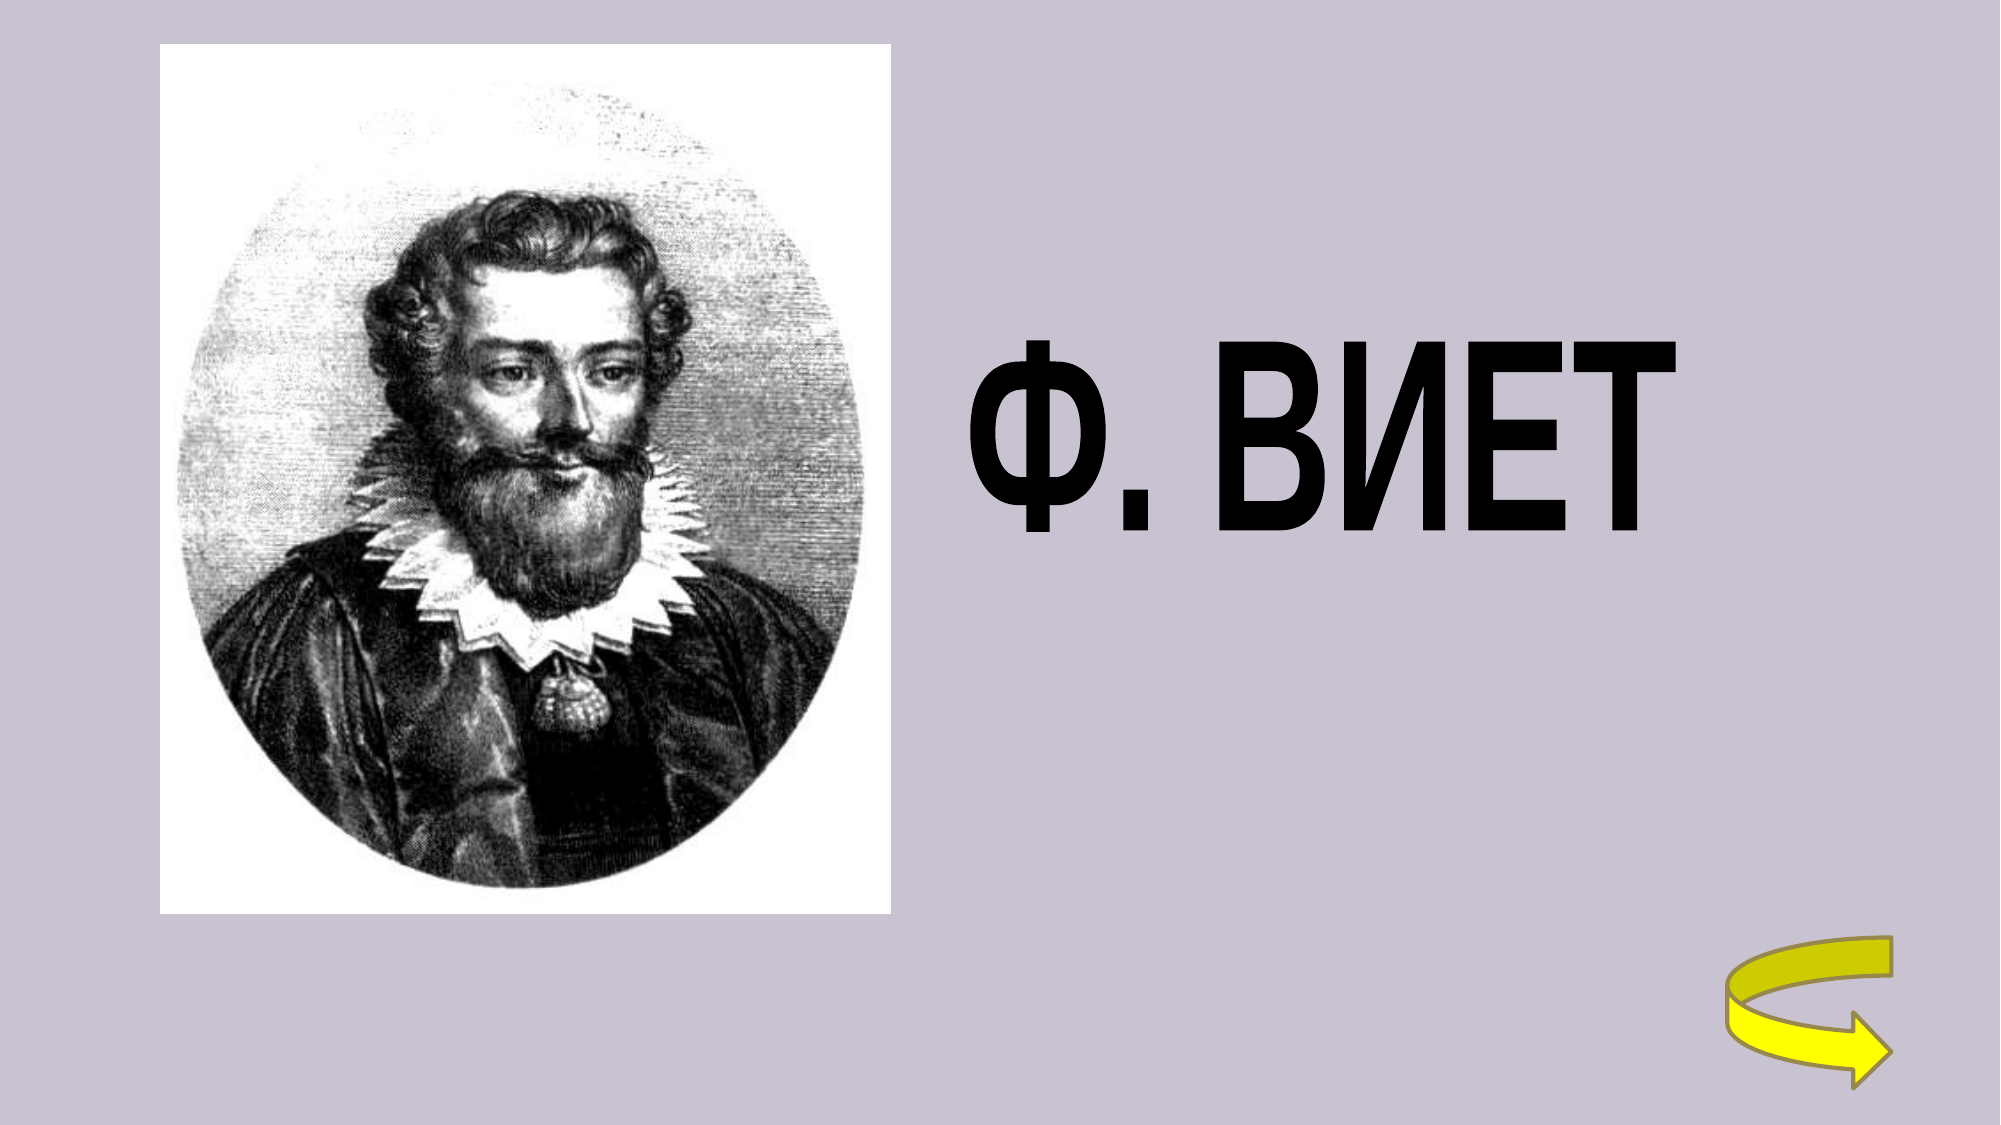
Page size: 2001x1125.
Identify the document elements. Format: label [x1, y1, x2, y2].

picture [159, 44, 891, 915]
text_box [1725, 935, 1894, 1091]
